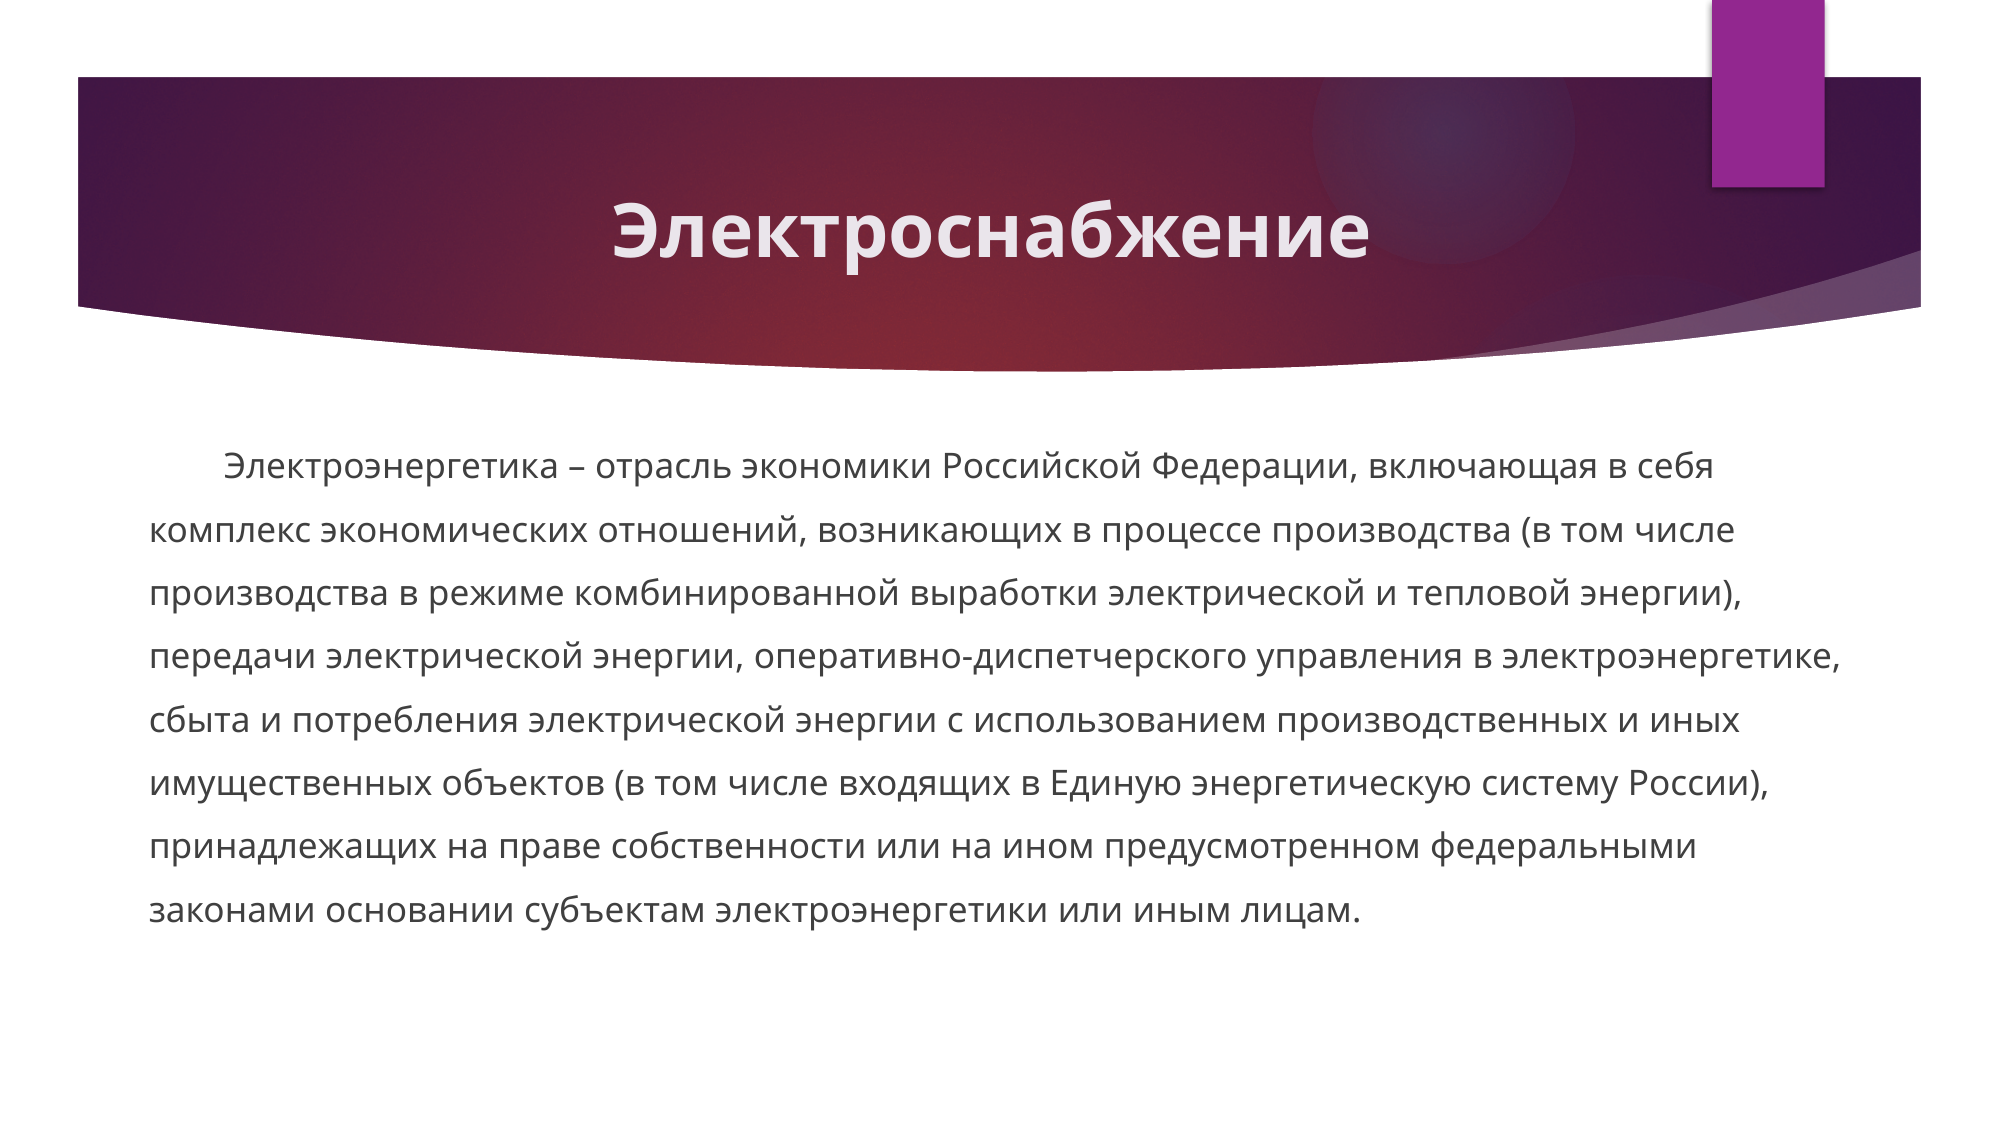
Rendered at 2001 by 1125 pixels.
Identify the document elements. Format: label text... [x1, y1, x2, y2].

list Электроэнергетика – отрасль экономики Российской Федерации, включающая в себя комплекс экономических отношений, возникающих в процессе производства (в том числе производства в режиме комбинированной выработки электрической и тепловой энергии), передачи электрической энергии, оперативно-диспетчерского управления в электроэнергетике, сбыта и потребления электрической энергии с использованием производственных и иных имущественных объектов (в том числе входящих в Единую энергетическую систему России), принадлежащих на праве собственности или на ином предусмотренном федеральными законами основании субъектам электроэнергетики или иным лицам. [133, 415, 1884, 976]
title Электроснабжение [273, 169, 1711, 286]
